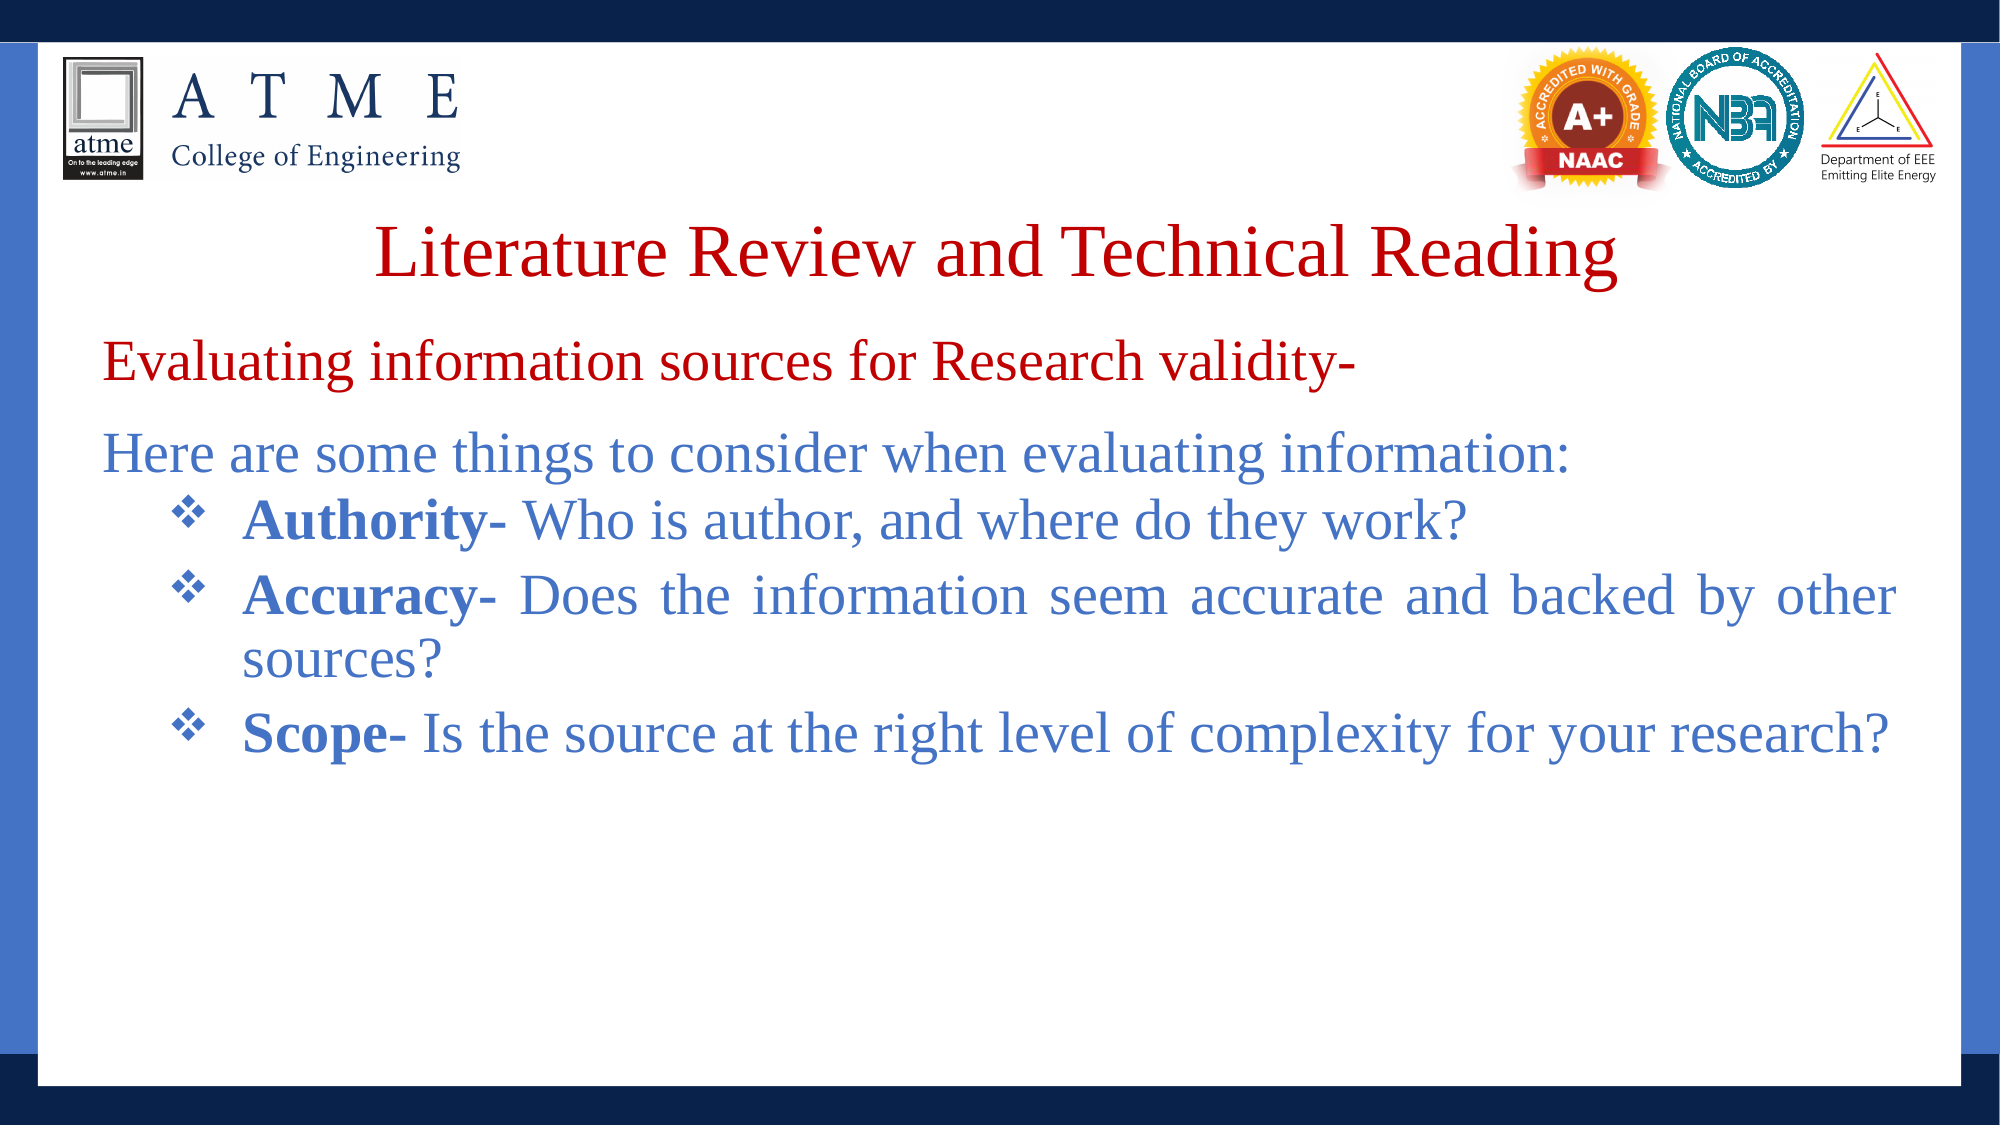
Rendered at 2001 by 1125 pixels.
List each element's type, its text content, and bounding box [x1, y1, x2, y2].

picture [0, 0, 2000, 43]
picture [63, 57, 461, 180]
title Literature Review and Technical Reading [187, 99, 1808, 322]
list Evaluating information sources for Research validity- Here are some things to consider when evaluating information: Authority- Who is author, and where do they work? Accuracy- Does the information seem accurate and backed by other sources? Scope- Is the source at the right level of complexity for your research? [87, 322, 1913, 839]
picture [0, 1054, 2000, 1125]
picture [1815, 49, 1939, 184]
picture [1531, 60, 1651, 99]
picture [1666, 47, 1804, 99]
